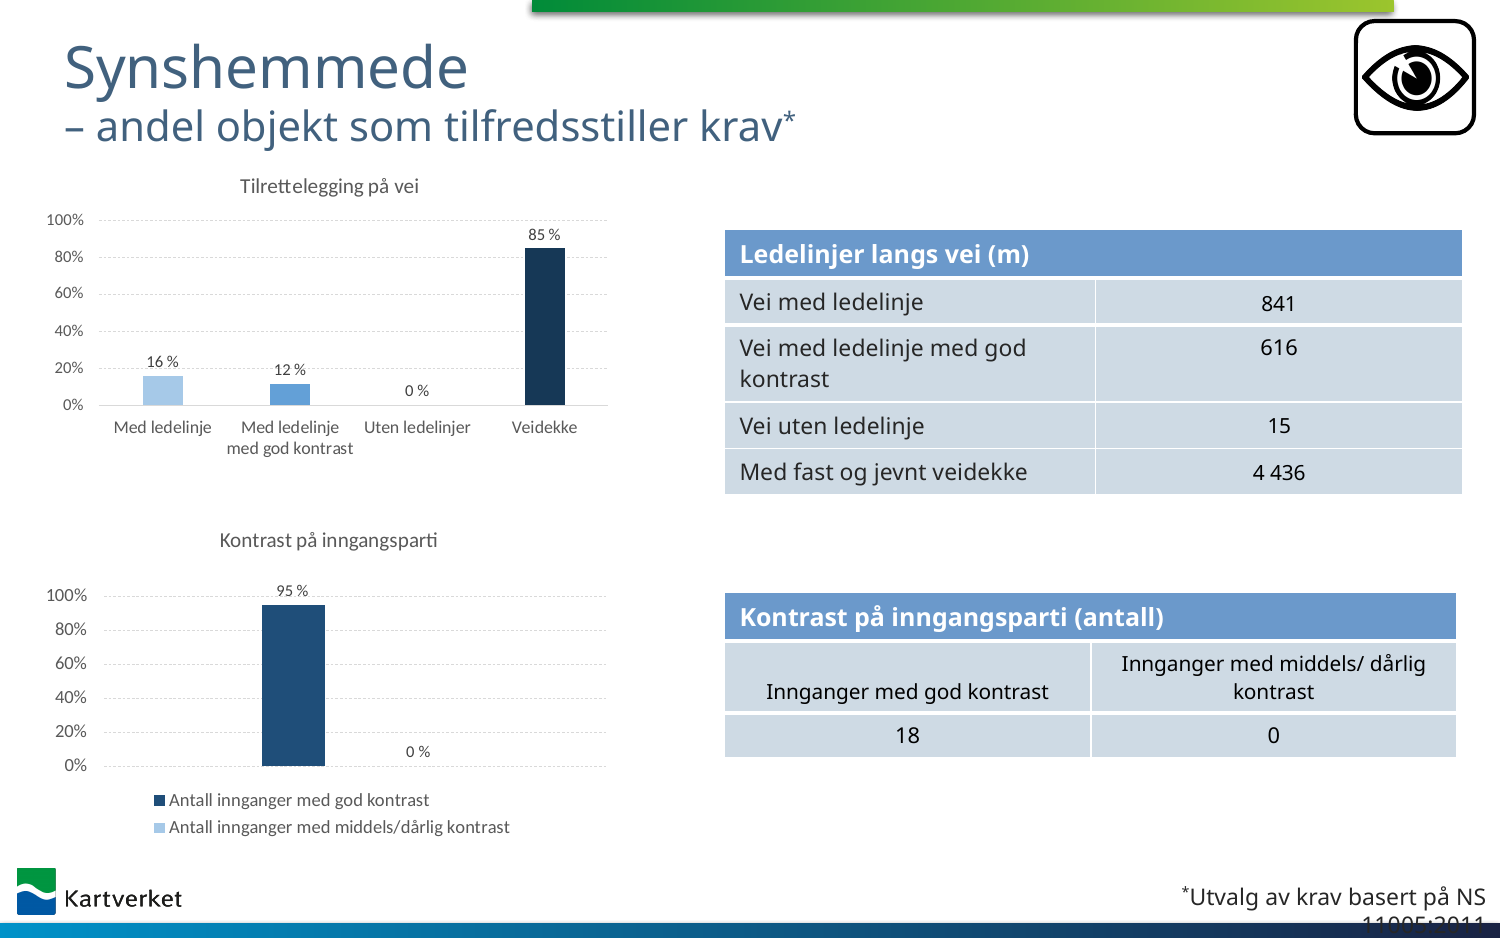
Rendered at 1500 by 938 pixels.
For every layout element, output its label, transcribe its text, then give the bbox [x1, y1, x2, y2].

table_cell Vei uten ledelinje [725, 403, 1095, 448]
table_cell 18 [725, 715, 1090, 757]
picture [41, 520, 617, 846]
table_cell Med fast og jevnt veidekke [725, 449, 1095, 494]
table_cell 4 436 [1096, 449, 1462, 494]
table_cell Vei med ledelinje med god kontrast [725, 327, 1095, 401]
table_header Ledelinjer langs vei (m) [725, 230, 1462, 276]
table_cell Innganger med god kontrast [725, 643, 1090, 711]
table_cell 15 [1096, 403, 1462, 448]
table_cell 0 [1092, 715, 1456, 757]
table_header Kontrast på inngangsparti (antall) [725, 593, 1456, 639]
table_cell 616 [1096, 327, 1462, 401]
text_box Synshemmede – andel objekt som tilfredsstiller krav* [49, 24, 1431, 158]
picture [41, 166, 618, 492]
table_cell Vei med ledelinje [725, 280, 1095, 323]
text_box *Utvalg av krav basert på NS 11005:2011 [1068, 873, 1500, 938]
table_cell 841 [1096, 280, 1462, 323]
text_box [1355, 20, 1475, 134]
table_cell Innganger med middels/ dårlig kontrast [1092, 643, 1456, 711]
